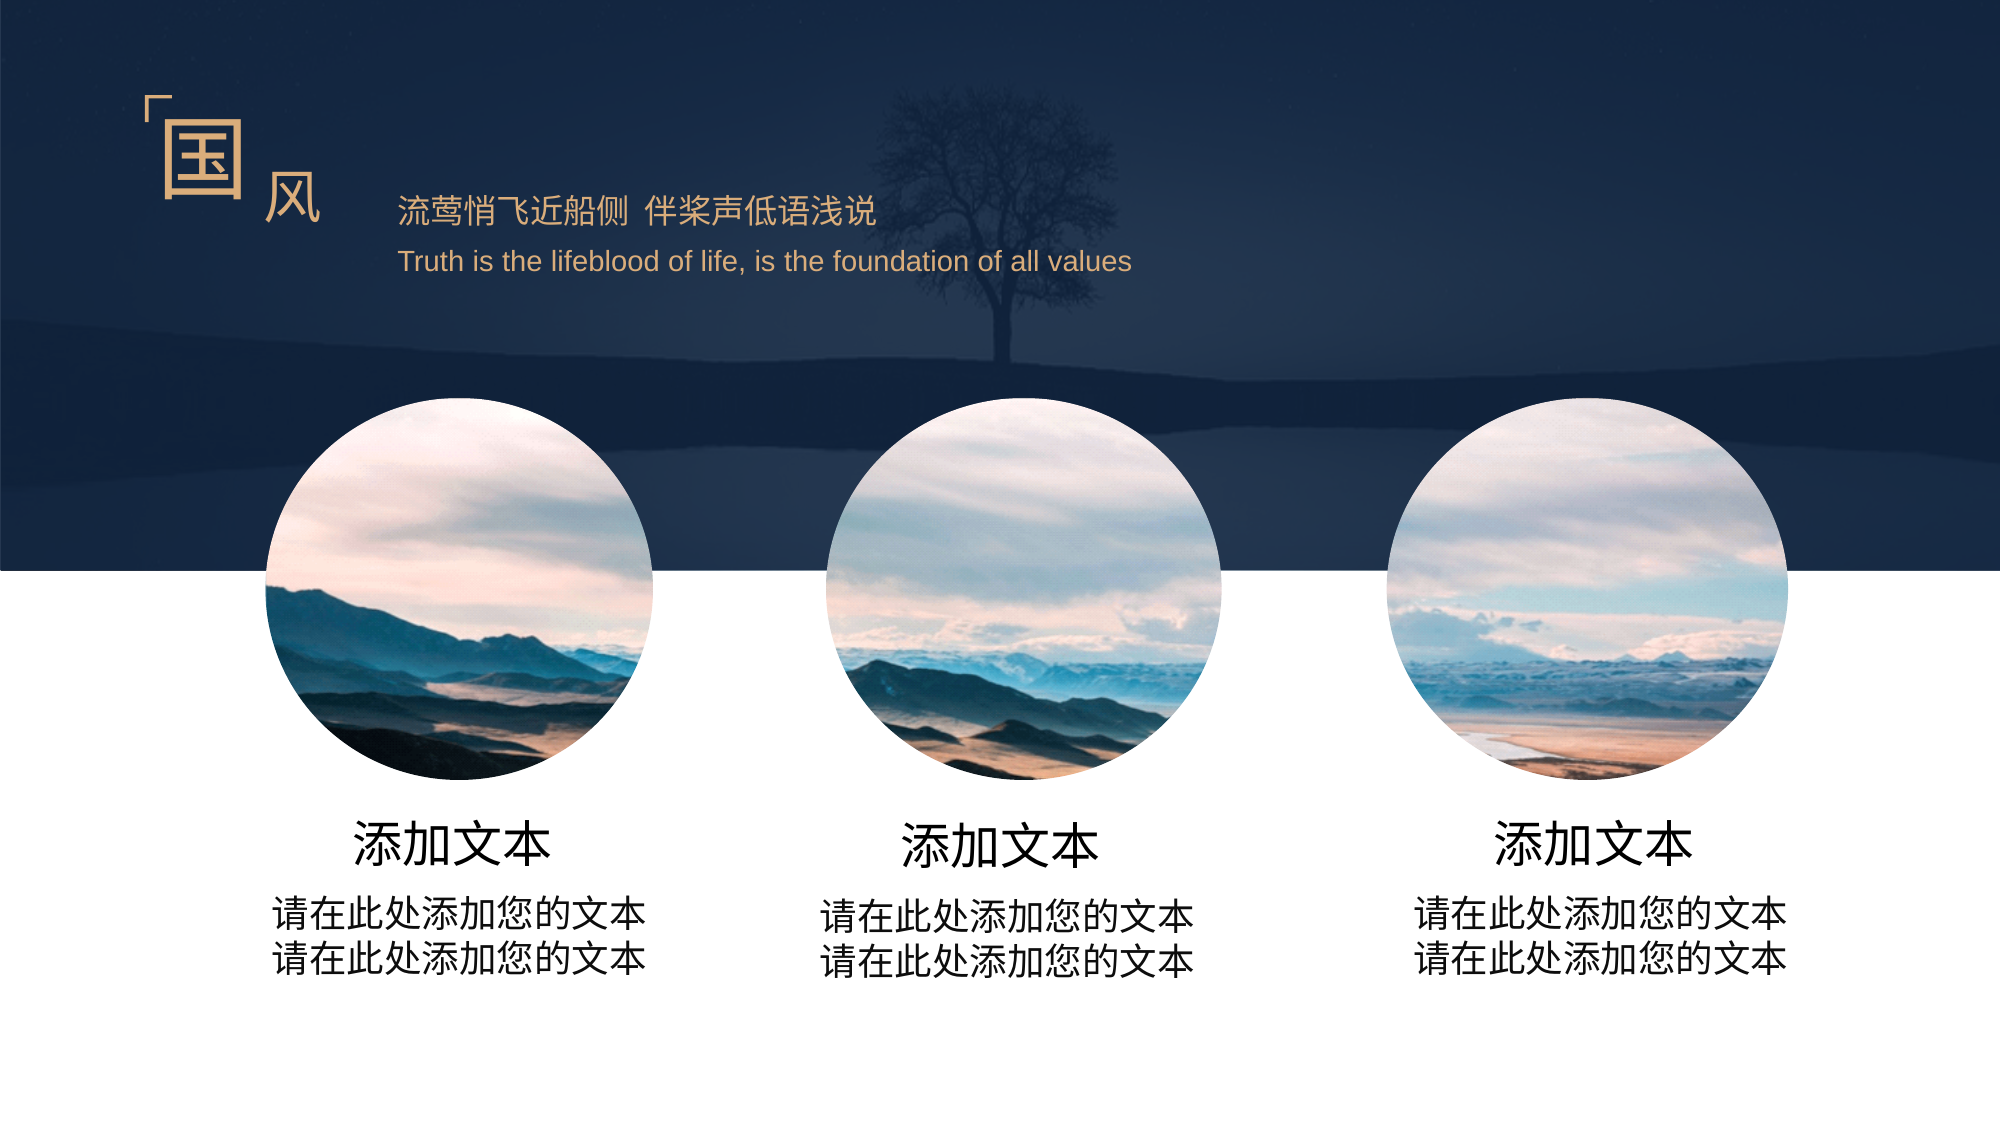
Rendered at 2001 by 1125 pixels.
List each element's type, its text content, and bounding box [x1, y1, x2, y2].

text_box 添加文本 [1479, 804, 1753, 880]
text_box 添加文本 [885, 807, 1160, 883]
text_box 请在此处添加您的文本请在此处添加您的文本 [793, 885, 1222, 991]
text_box 请在此处添加您的文本请在此处添加您的文本 [244, 883, 674, 988]
text_box 请在此处添加您的文本请在此处添加您的文本 [1386, 883, 1816, 988]
text_box 添加文本 [337, 804, 611, 880]
picture [0, 0, 2000, 780]
